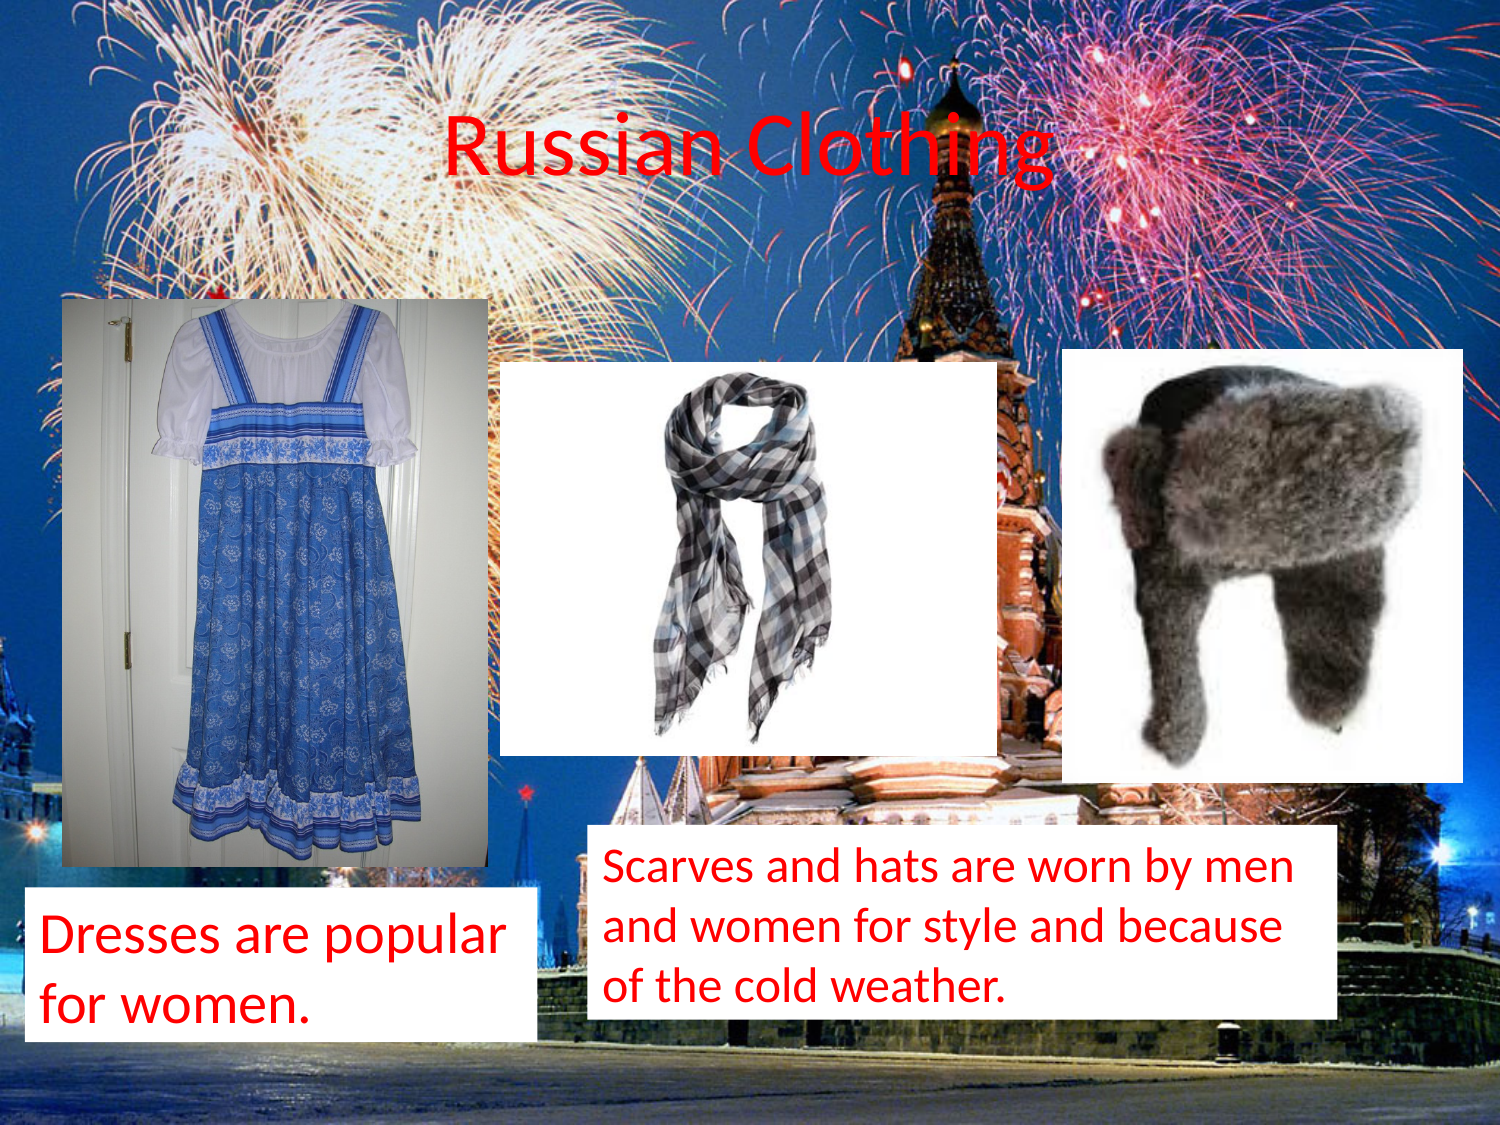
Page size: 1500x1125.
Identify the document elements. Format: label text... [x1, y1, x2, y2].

title Russian Clothing [75, 45, 1425, 233]
text_box Scarves and hats are worn by men and women for style and because of the cold weather. [587, 824, 1338, 1020]
text_box Dresses are popular for women. [24, 887, 538, 1043]
picture [0, 0, 1500, 1125]
